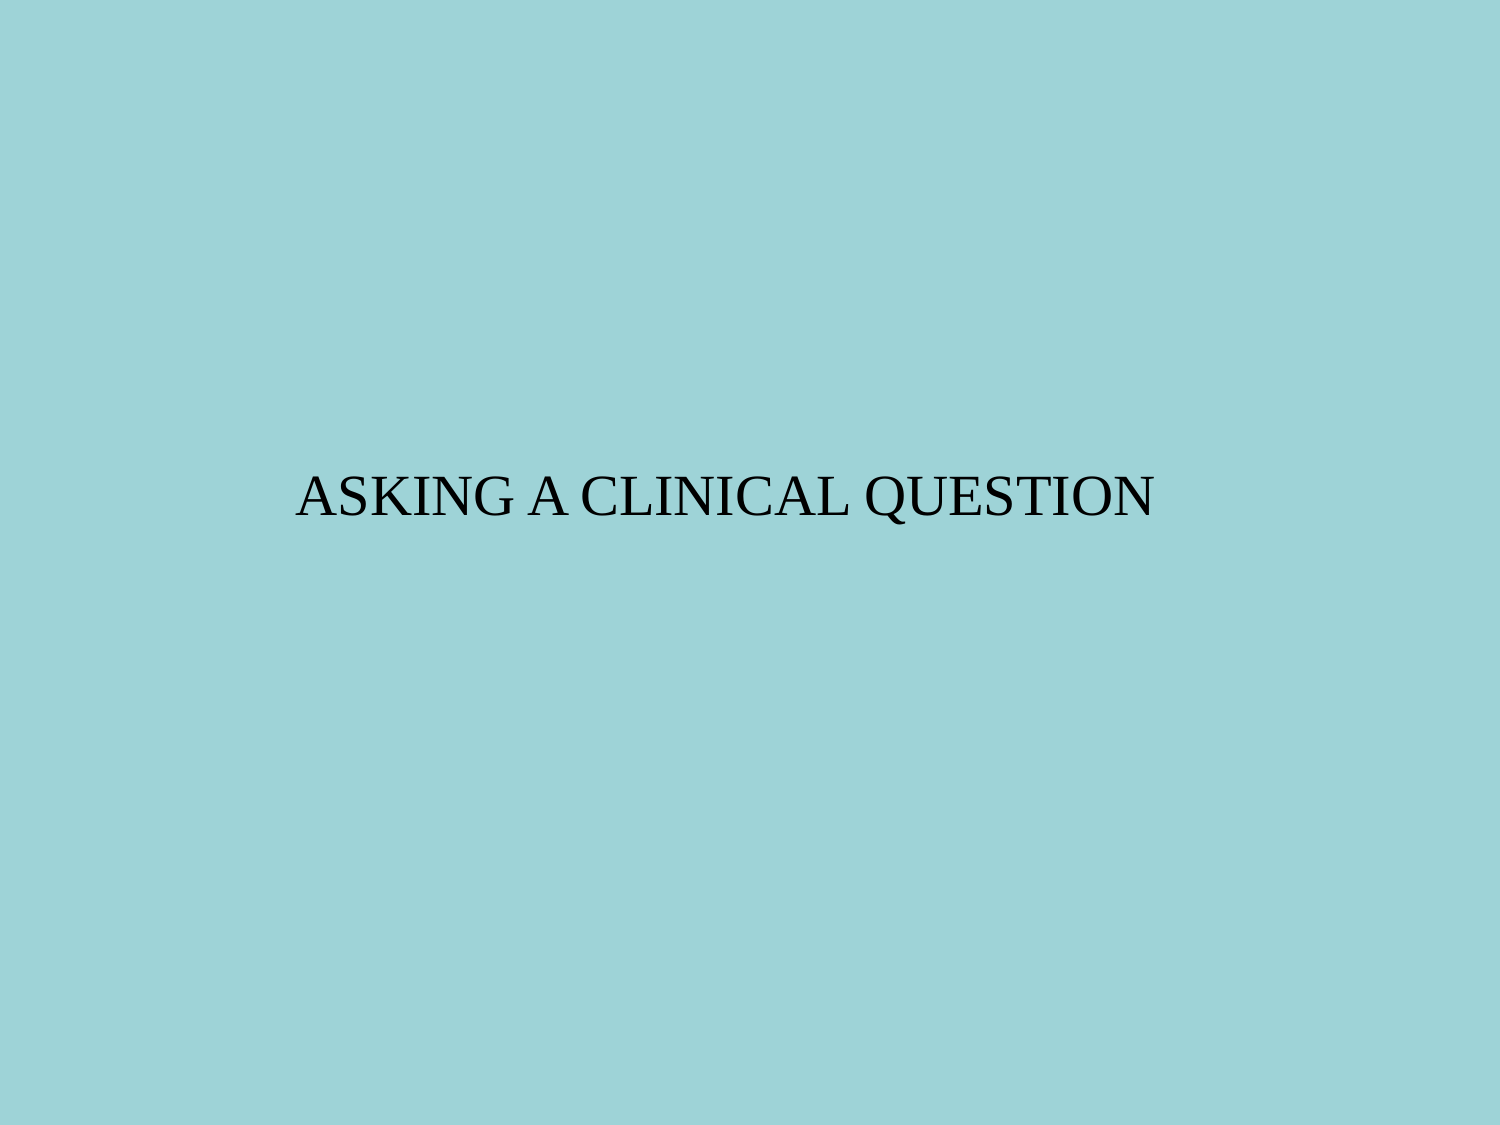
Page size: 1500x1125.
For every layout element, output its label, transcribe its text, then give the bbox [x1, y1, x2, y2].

text_box ASKING A CLINICAL QUESTION [206, 449, 1245, 597]
